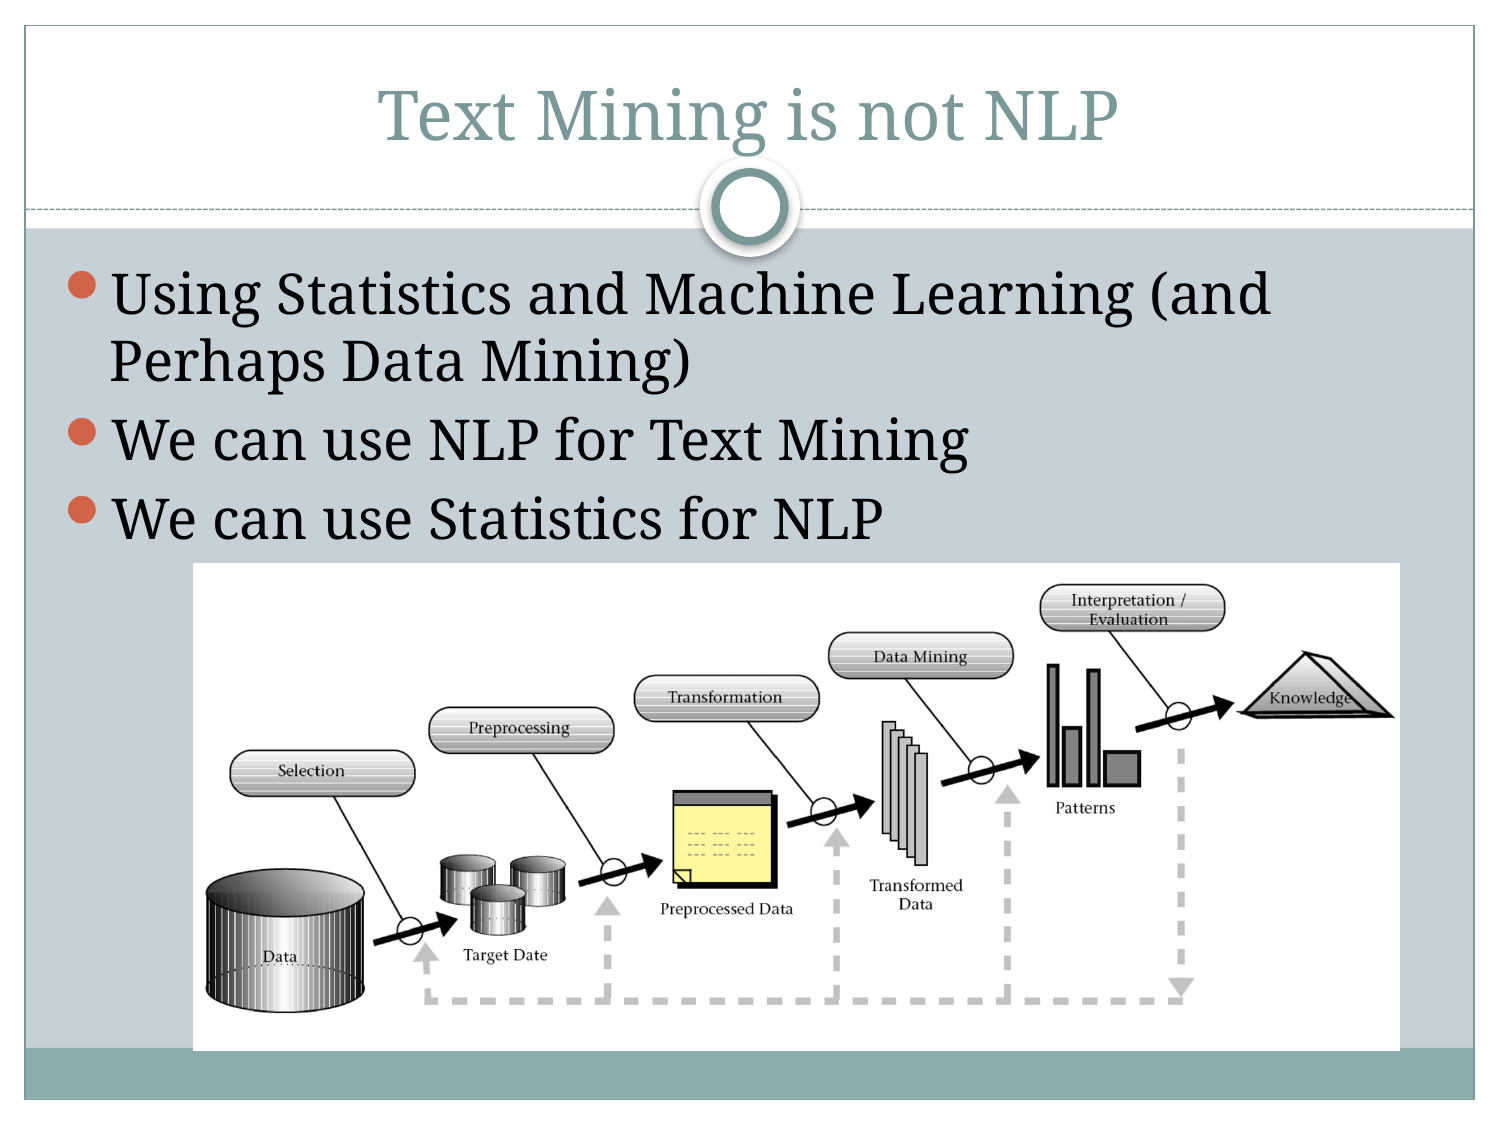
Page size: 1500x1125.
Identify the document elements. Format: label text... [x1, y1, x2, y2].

list Using Statistics and Machine Learning (and Perhaps Data Mining) We can use NLP for Text Mining We can use Statistics for NLP [49, 250, 1445, 576]
picture [193, 563, 1400, 1051]
title Text Mining is not NLP [49, 37, 1450, 162]
